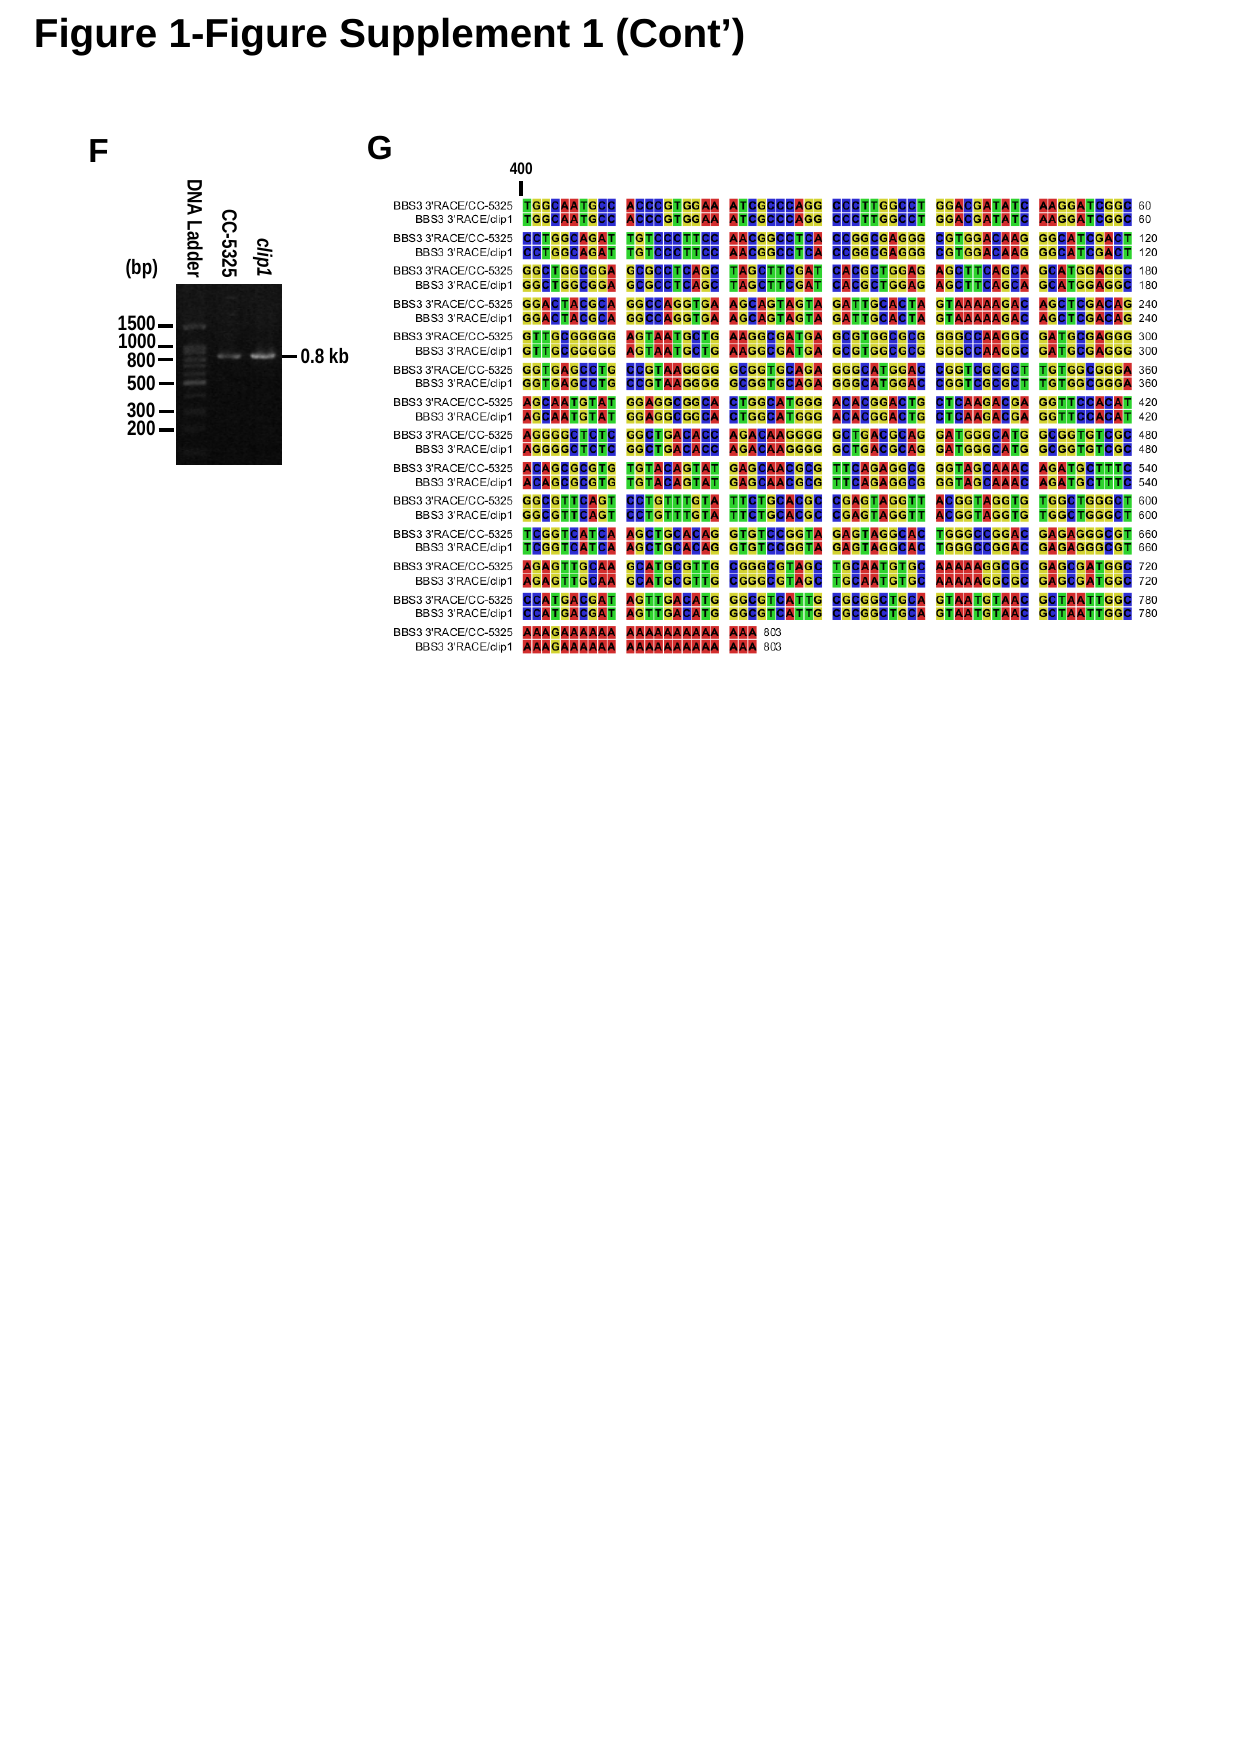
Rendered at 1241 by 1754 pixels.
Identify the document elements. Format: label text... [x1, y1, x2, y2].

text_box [366, 126, 1162, 658]
text_box Figure 1-Figure Supplement 1 (Cont’) [19, 0, 762, 64]
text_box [88, 128, 350, 465]
